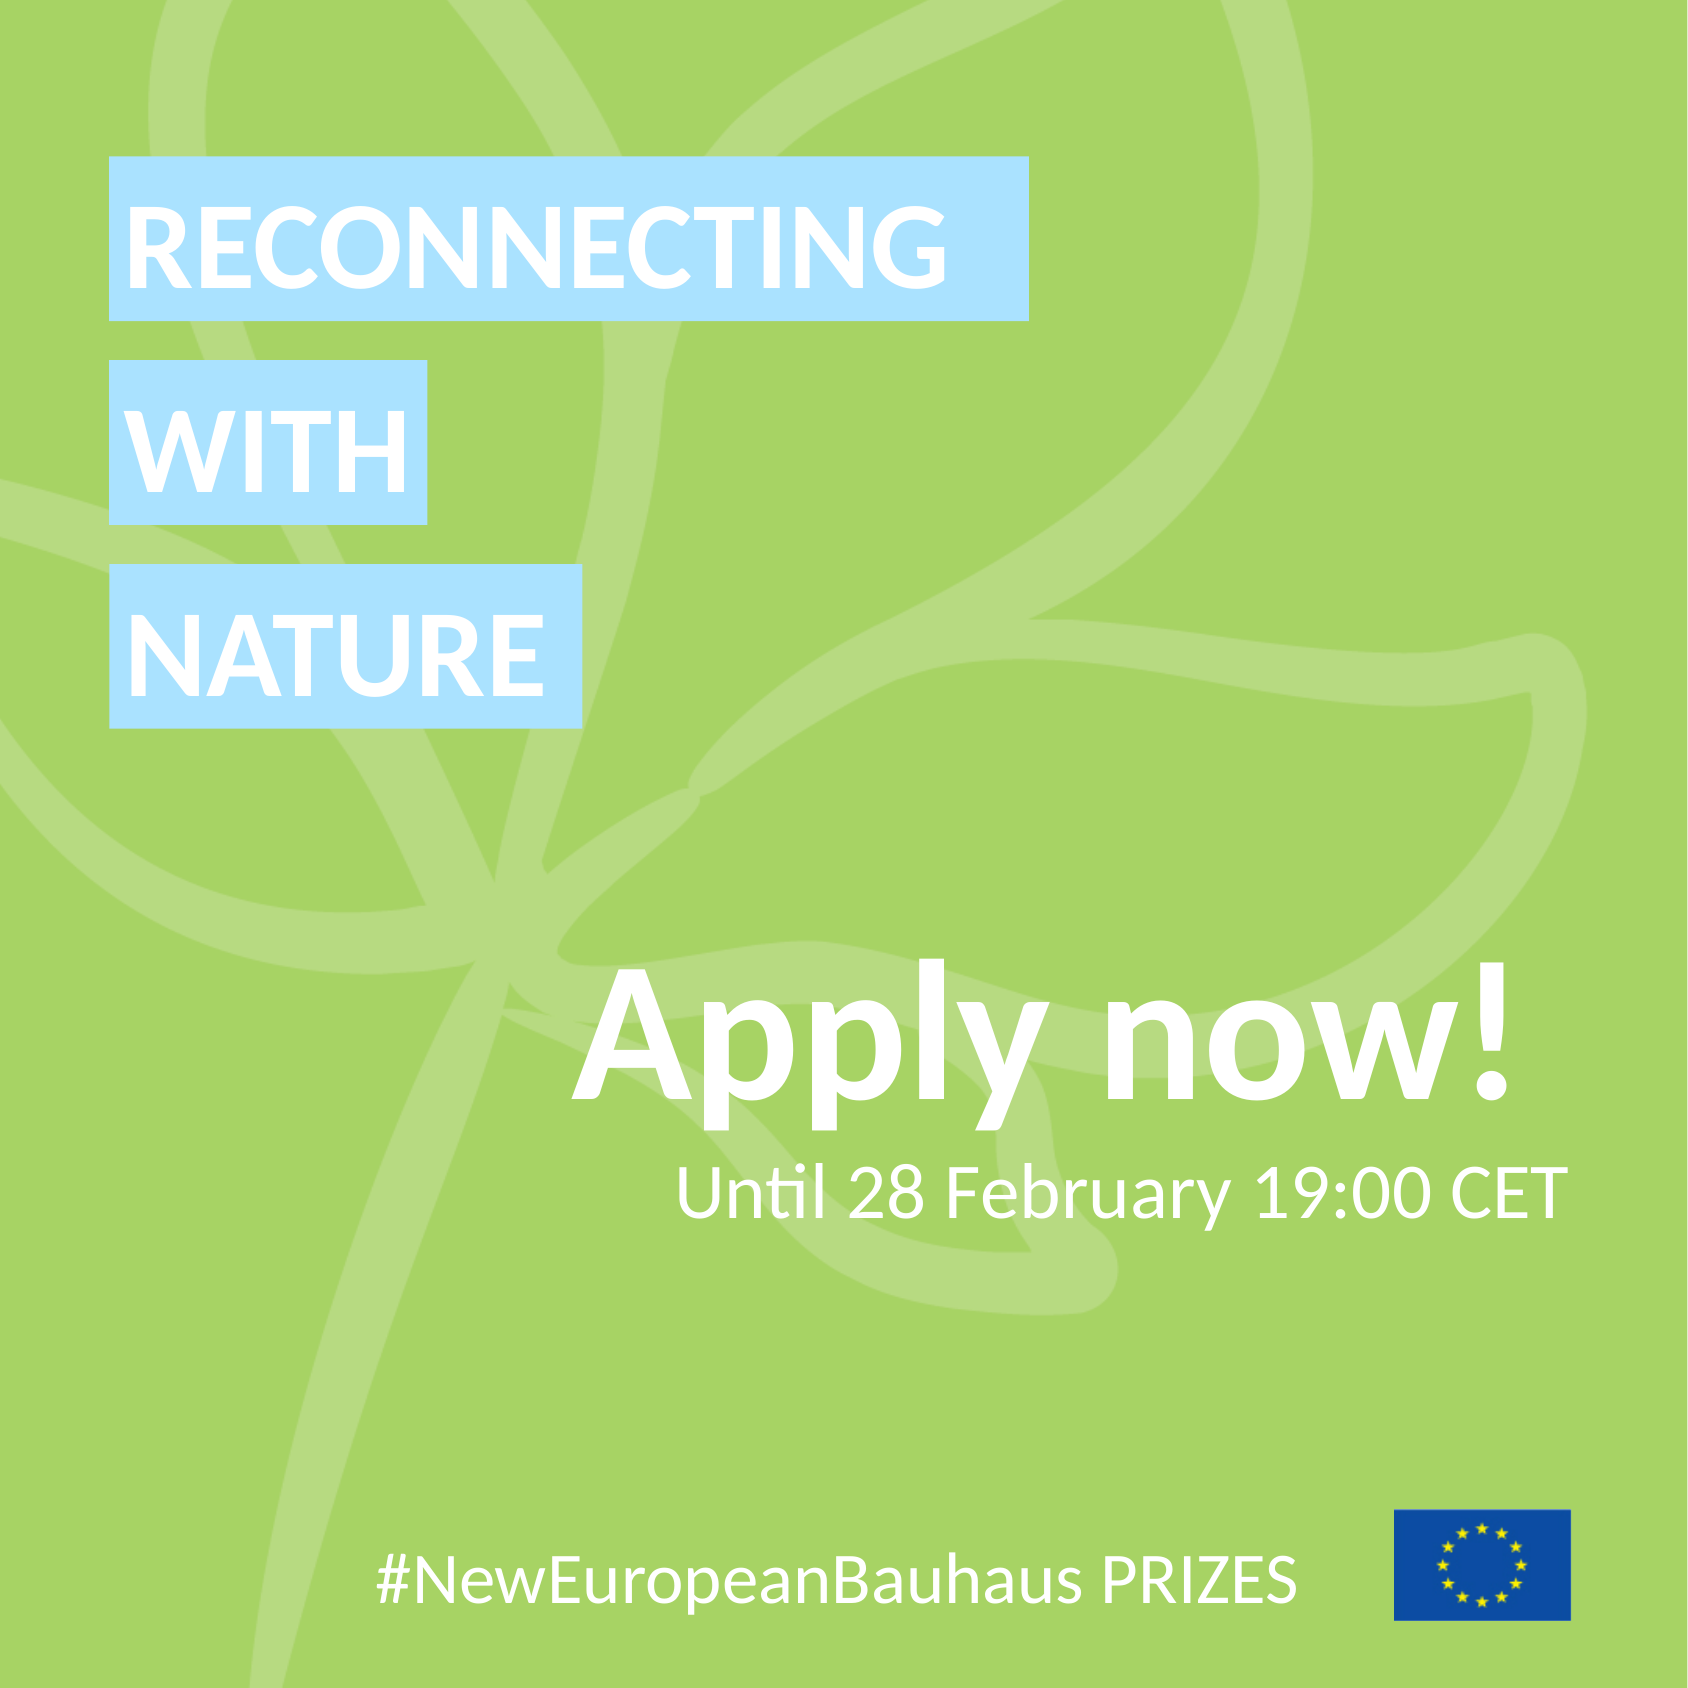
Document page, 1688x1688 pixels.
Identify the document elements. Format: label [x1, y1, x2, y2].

text_box [360, 1509, 1572, 1627]
picture [0, 0, 1688, 1688]
